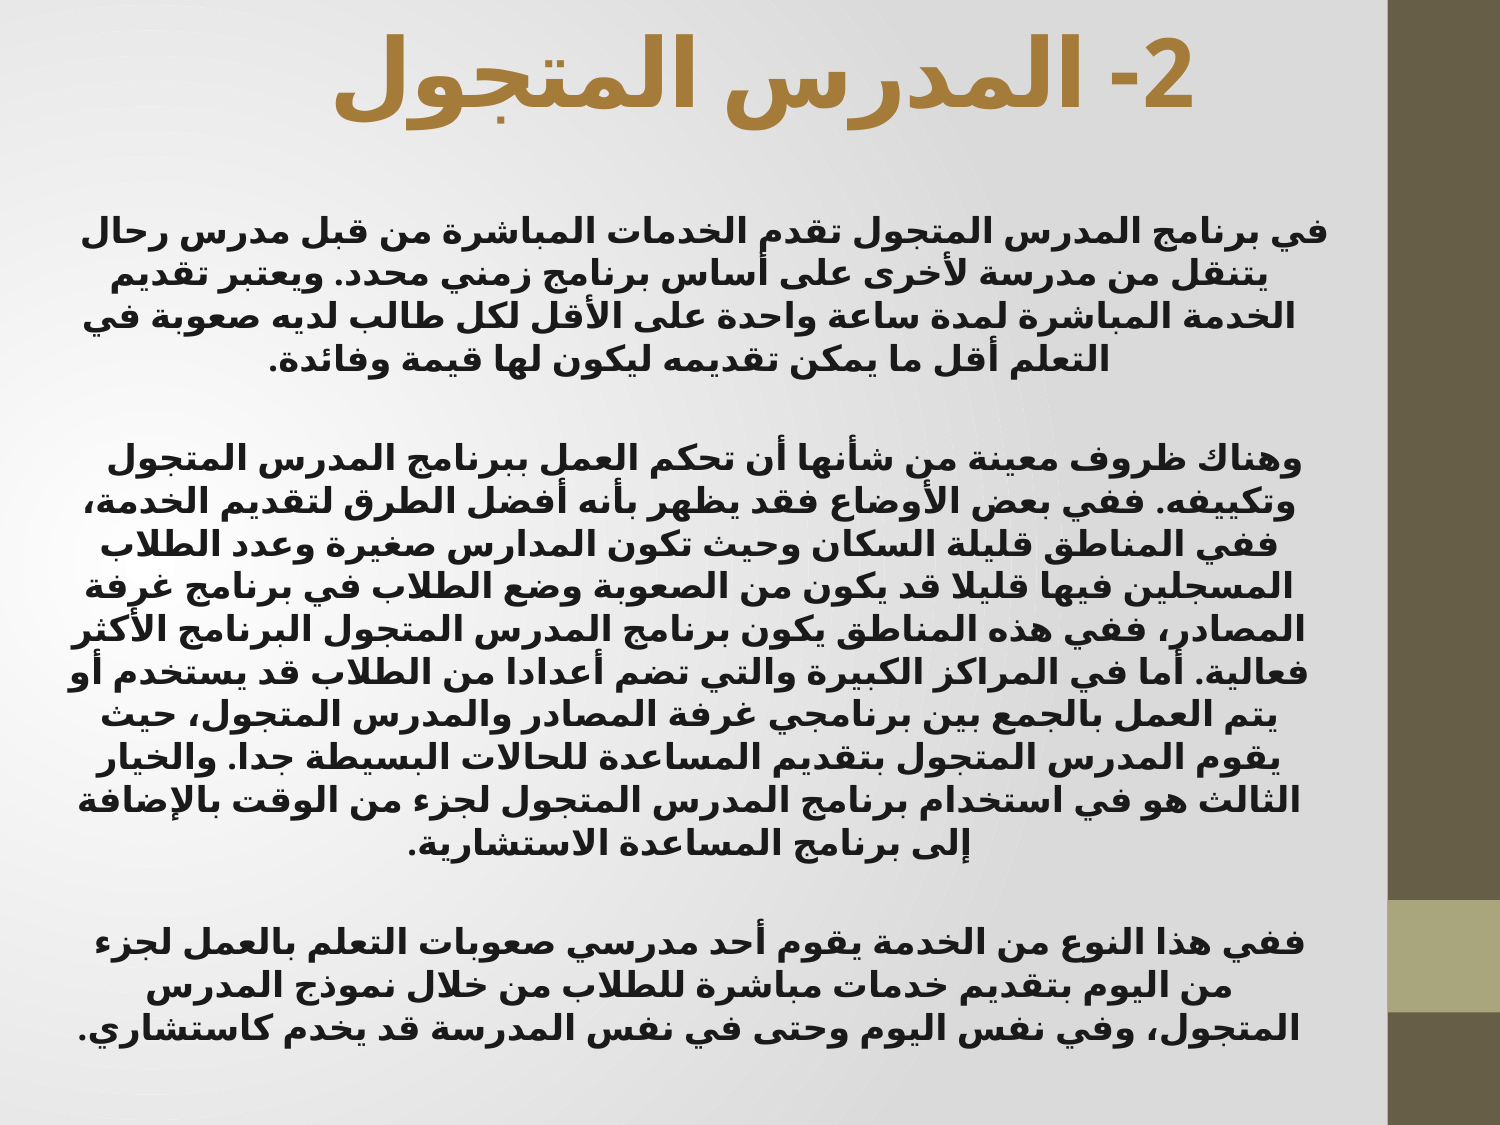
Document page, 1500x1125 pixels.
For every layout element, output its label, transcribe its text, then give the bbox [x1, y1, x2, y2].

list في برنامج المدرس المتجول تقدم الخدمات المباشرة من قبل مدرس رحال يتنقل من مدرسة لأخرى على أساس برنامج زمني محدد. ويعتبر تقديم الخدمة المباشرة لمدة ساعة واحدة على الأقل لكل طالب لديه صعوبة في التعلم أقل ما يمكن تقديمه ليكون لها قيمة وفائدة. وهناك ظروف معينة من شأنها أن تحكم العمل ببرنامج المدرس المتجول وتكييفه. ففي بعض الأوضاع فقد يظهر بأنه أفضل الطرق لتقديم الخدمة، ففي المناطق قليلة السكان وحيث تكون المدارس صغيرة وعدد الطلاب المسجلين فيها قليلا قد يكون من الصعوبة وضع الطلاب في برنامج غرفة المصادر، ففي هذه المناطق يكون برنامج المدرس المتجول البرنامج الأكثر فعالية. أما في المراكز الكبيرة والتي تضم أعدادا من الطلاب قد يستخدم أو يتم العمل بالجمع بين برنامجي غرفة المصادر والمدرس المتجول، حيث يقوم المدرس المتجول بتقديم المساعدة للحالات البسيطة جدا. والخيار الثالث هو في استخدام برنامج المدرس المتجول لجزء من الوقت بالإضافة إلى برنامج المساعدة الاستشارية. ففي هذا النوع من الخدمة يقوم أحد مدرسي صعوبات التعلم بالعمل لجزء من اليوم بتقديم خدمات مباشرة للطلاب من خلال نموذج المدرس المتجول، وفي نفس اليوم وحتى في نفس المدرسة قد يخدم كاستشاري. [50, 200, 1377, 1088]
title 2- المدرس المتجول [50, 0, 1475, 138]
